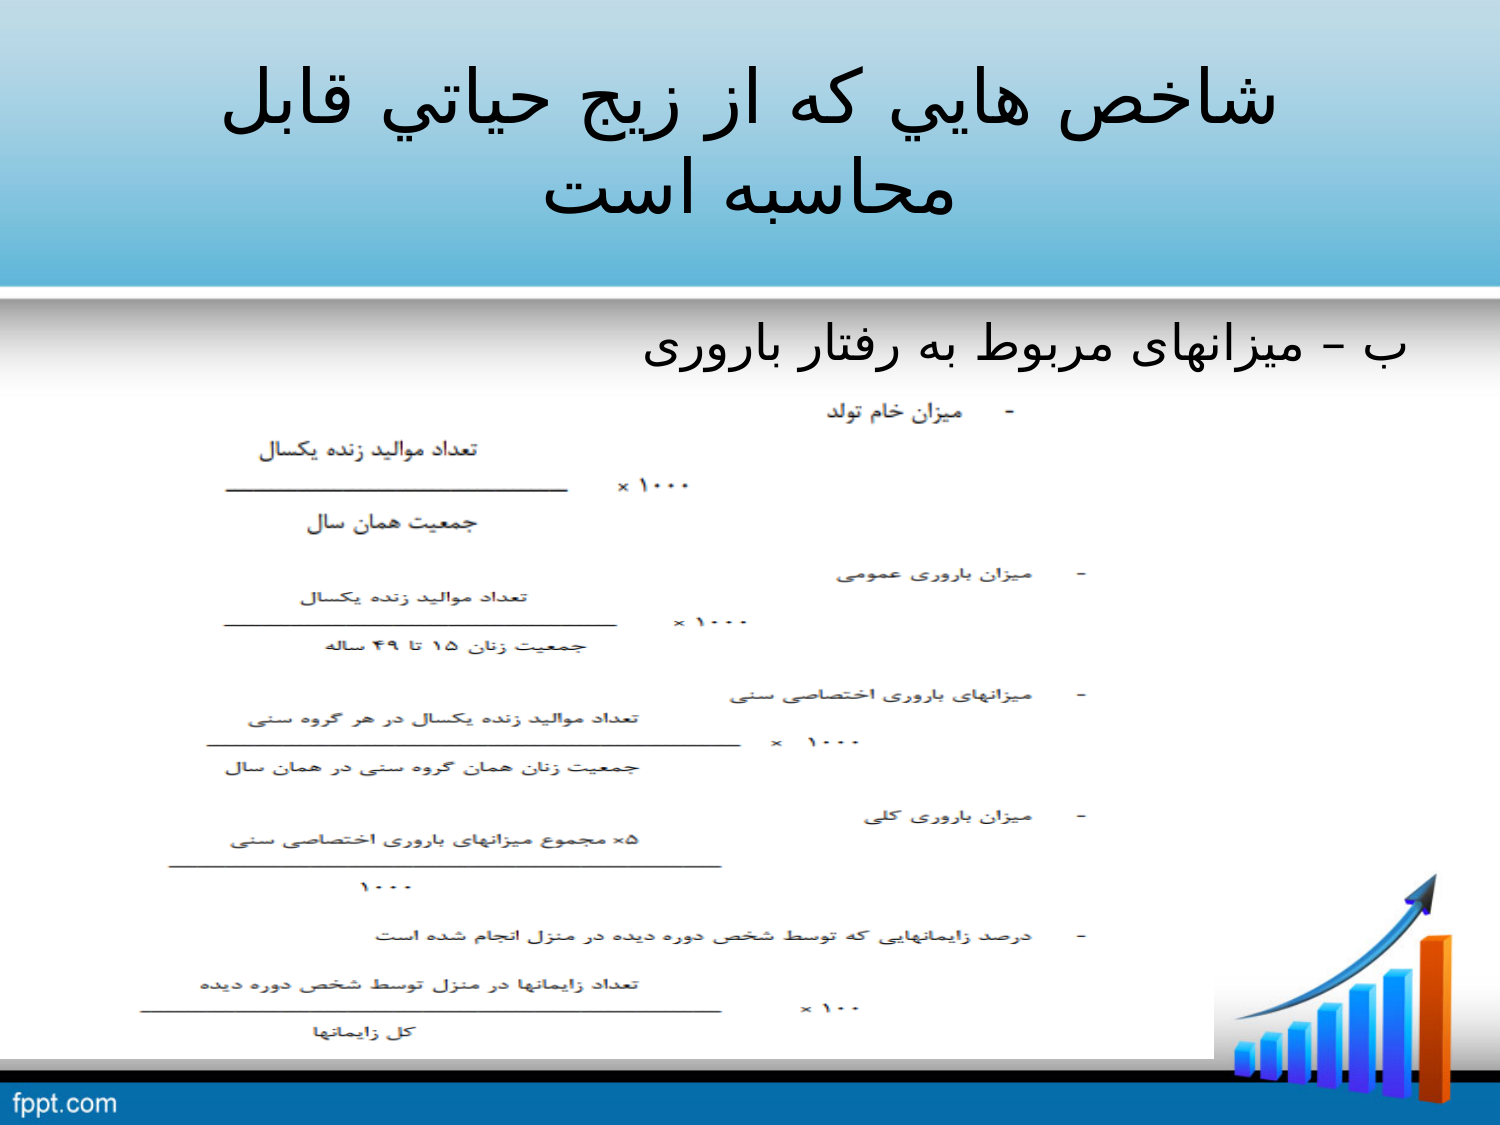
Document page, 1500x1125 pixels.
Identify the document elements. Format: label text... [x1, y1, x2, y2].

picture [0, 0, 1500, 1125]
title شاخص هایي که از زیج حياتي قابل محاسبه است [75, 45, 1425, 233]
list ب – ميزانهای مربوط به رفتار باروری [75, 302, 1425, 1045]
